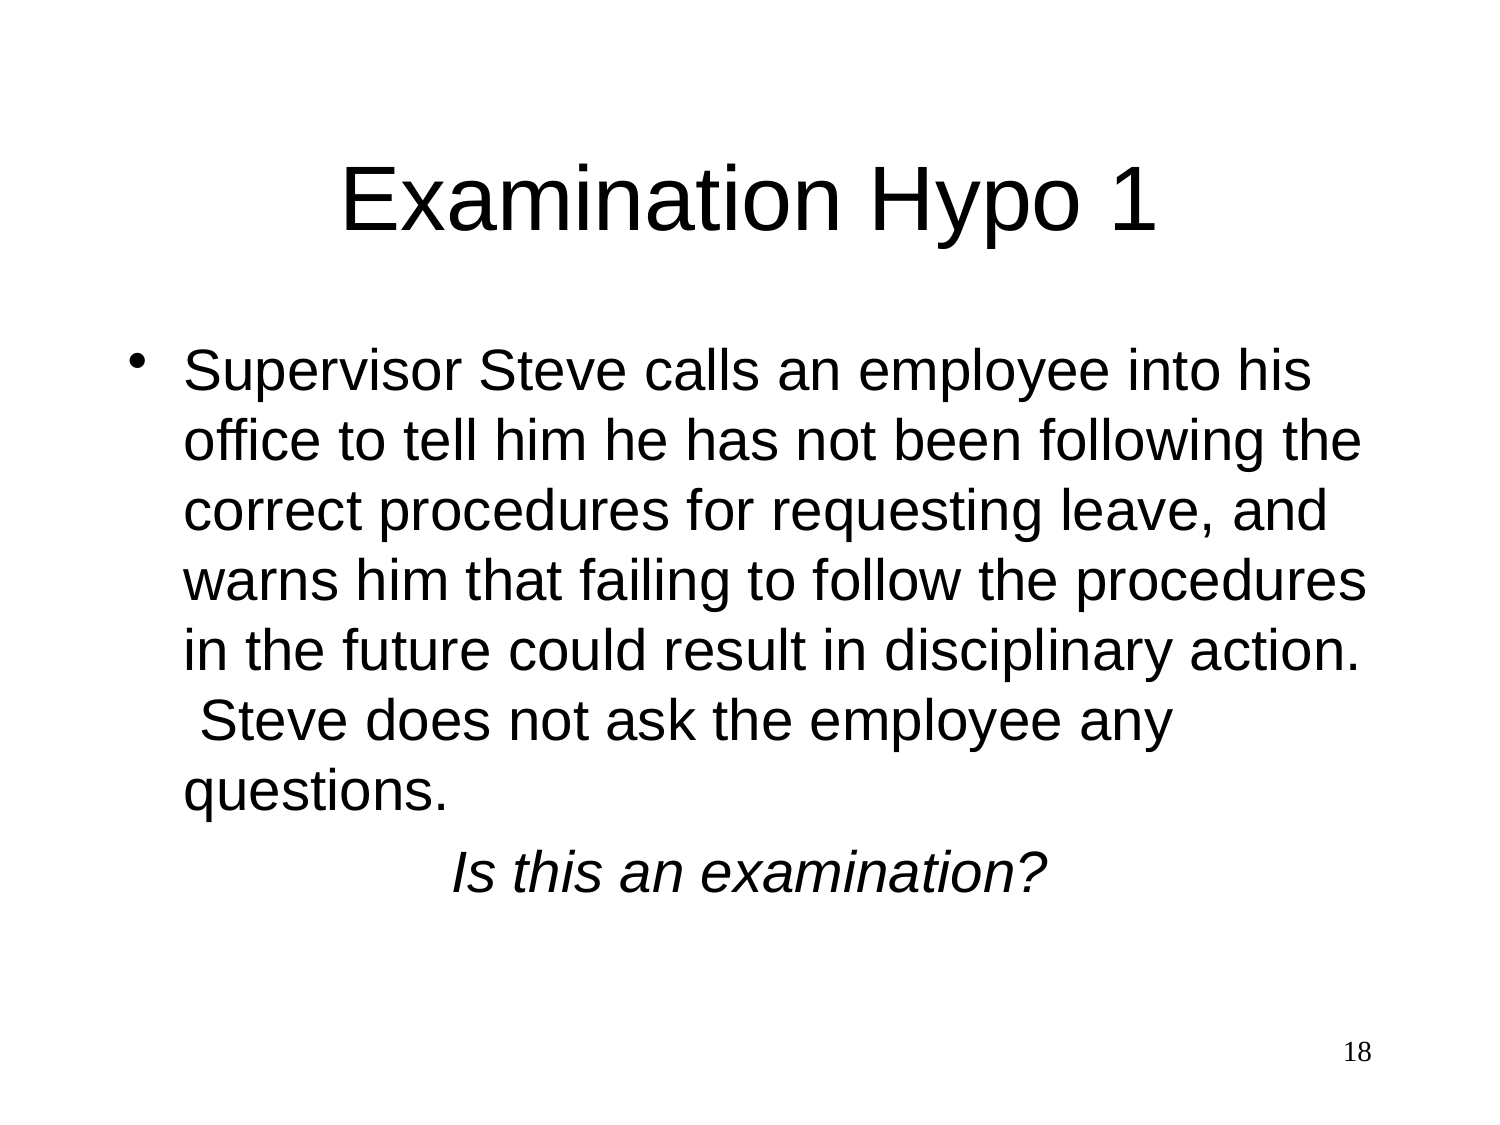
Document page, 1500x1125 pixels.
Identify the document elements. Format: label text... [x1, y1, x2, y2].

slide_number 18 [1074, 1024, 1388, 1101]
title Examination Hypo 1 [112, 99, 1388, 288]
list Supervisor Steve calls an employee into his office to tell him he has not been following the correct procedures for requesting leave, and warns him that failing to follow the procedures in the future could result in disciplinary action. Steve does not ask the employee any questions. Is this an examination? [112, 324, 1388, 1001]
